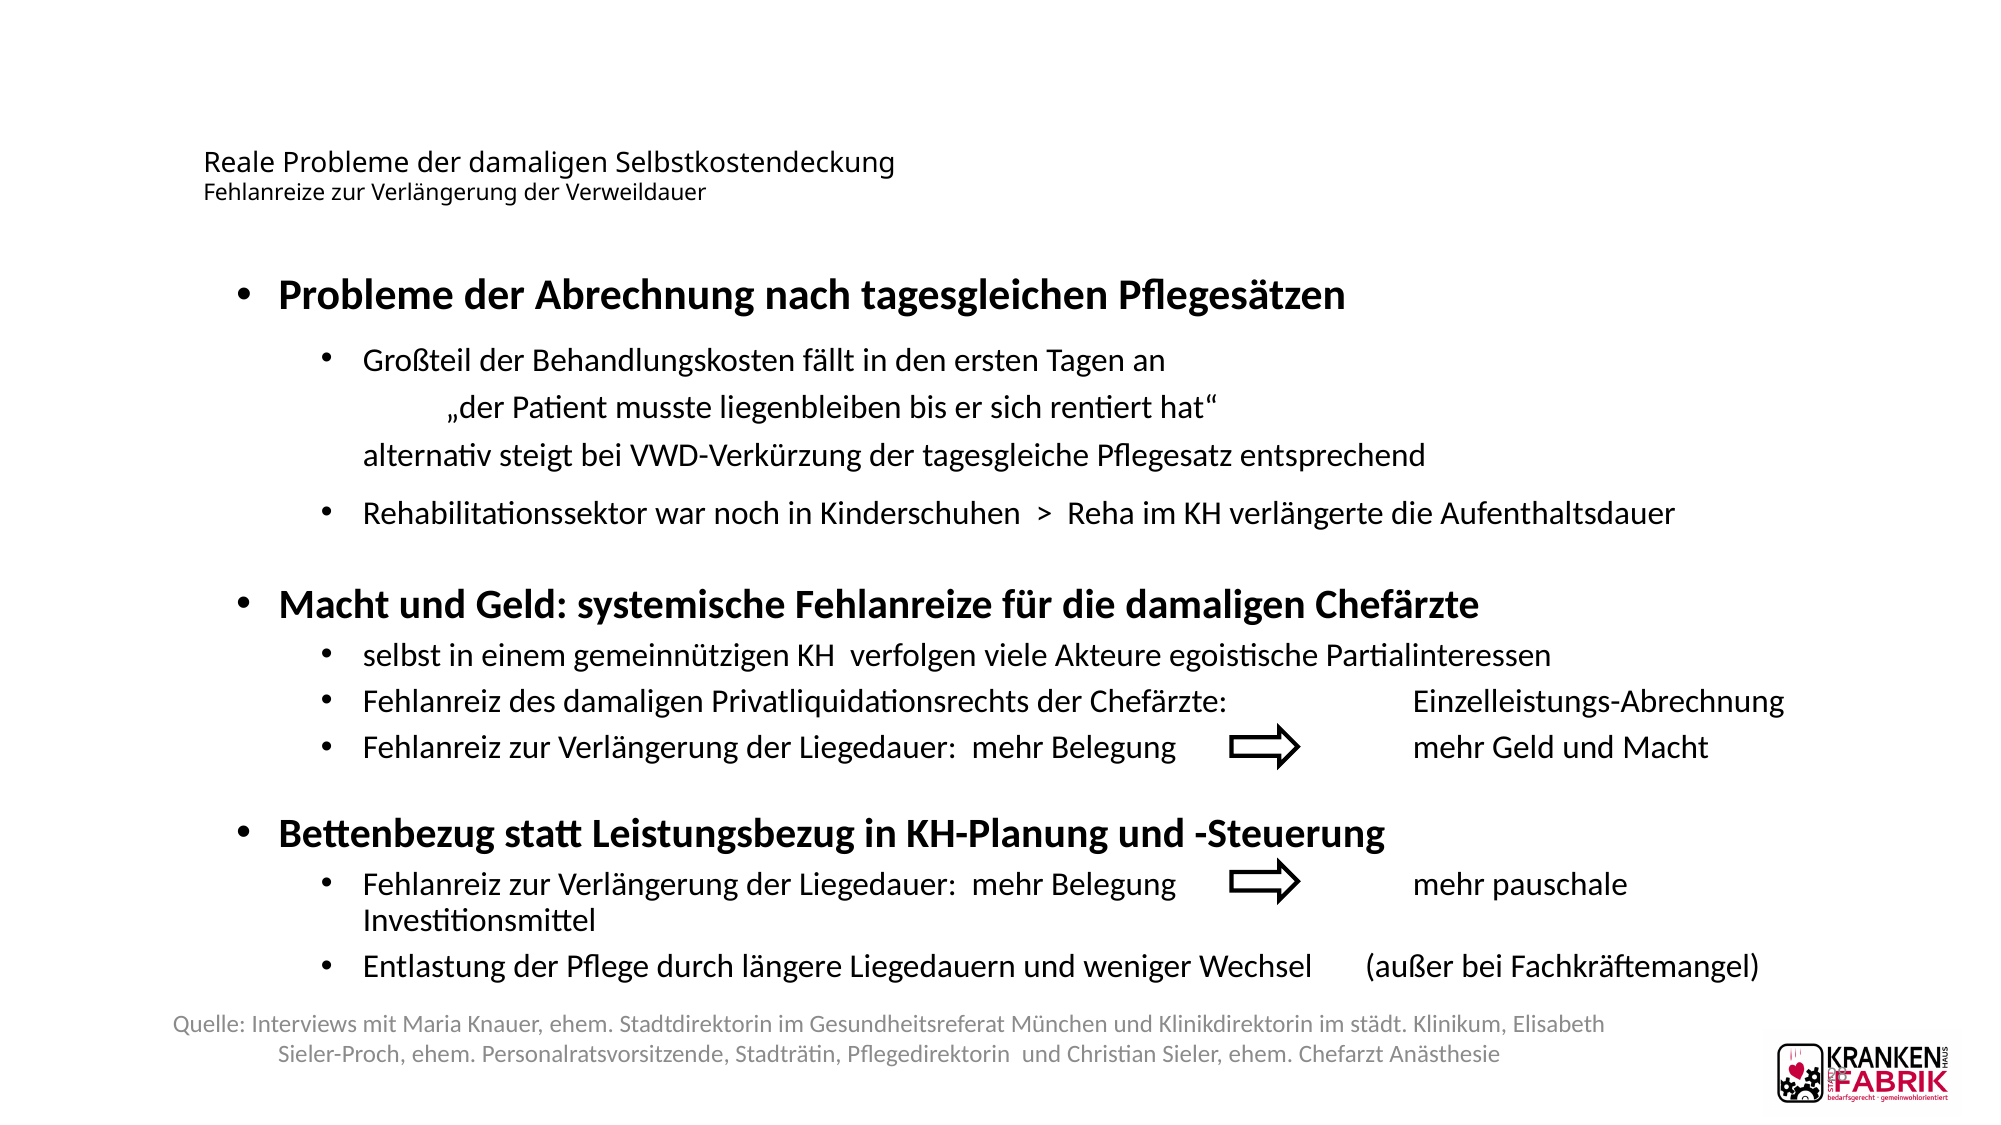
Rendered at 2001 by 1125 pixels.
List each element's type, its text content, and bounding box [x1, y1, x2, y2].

text_box [1229, 722, 1301, 771]
slide_number 28 [1644, 1042, 1863, 1103]
picture [1763, 1029, 1962, 1117]
list Probleme der Abrechnung nach tagesgleichen Pflegesätzen Großteil der Behandlungskosten fällt in den ersten Tagen an „der Patient musste liegenbleiben bis er sich rentiert hat“ alternativ steigt bei VWD-Verkürzung der tagesgleiche Pflegesatz entsprechend Rehabilitationssektor war noch in Kinderschuhen > Reha im KH verlängerte die Aufenthaltsdauer Macht und Geld: systemische Fehlanreize für die damaligen Chefärzte selbst in einem gemeinnützigen KH verfolgen viele Akteure egoistische Partialinteressen Fehlanreiz des damaligen Privatliquidationsrechts der Chefärzte: Einzelleistungs-Abrechnung Fehlanreiz zur Verlängerung der Liegedauer: mehr Belegung mehr Geld und Macht Bettenbezug statt Leistungsbezug in KH-Planung und -Steuerung Fehlanreiz zur Verlängerung der Liegedauer: mehr Belegung mehr pauschale Investitionsmittel Entlastung der Pflege durch längere Liegedauern und weniger Wechsel (außer bei Fachkräftemangel) [137, 264, 1842, 1000]
footer Quelle: Interviews mit Maria Knauer, ehem. Stadtdirektorin im Gesundheitsreferat München und Klinikdirektorin im städt. Klinikum, Elisabeth Sieler-Proch, ehem. Personalratsvorsitzende, Stadträtin, Pflegedirektorin und Christian Sieler, ehem. Chefarzt Anästhesie [137, 971, 1644, 1103]
title Reale Probleme der damaligen Selbstkostendeckung Fehlanreize zur Verlängerung der Verweildauer [188, 77, 1764, 264]
text_box [1229, 857, 1301, 905]
